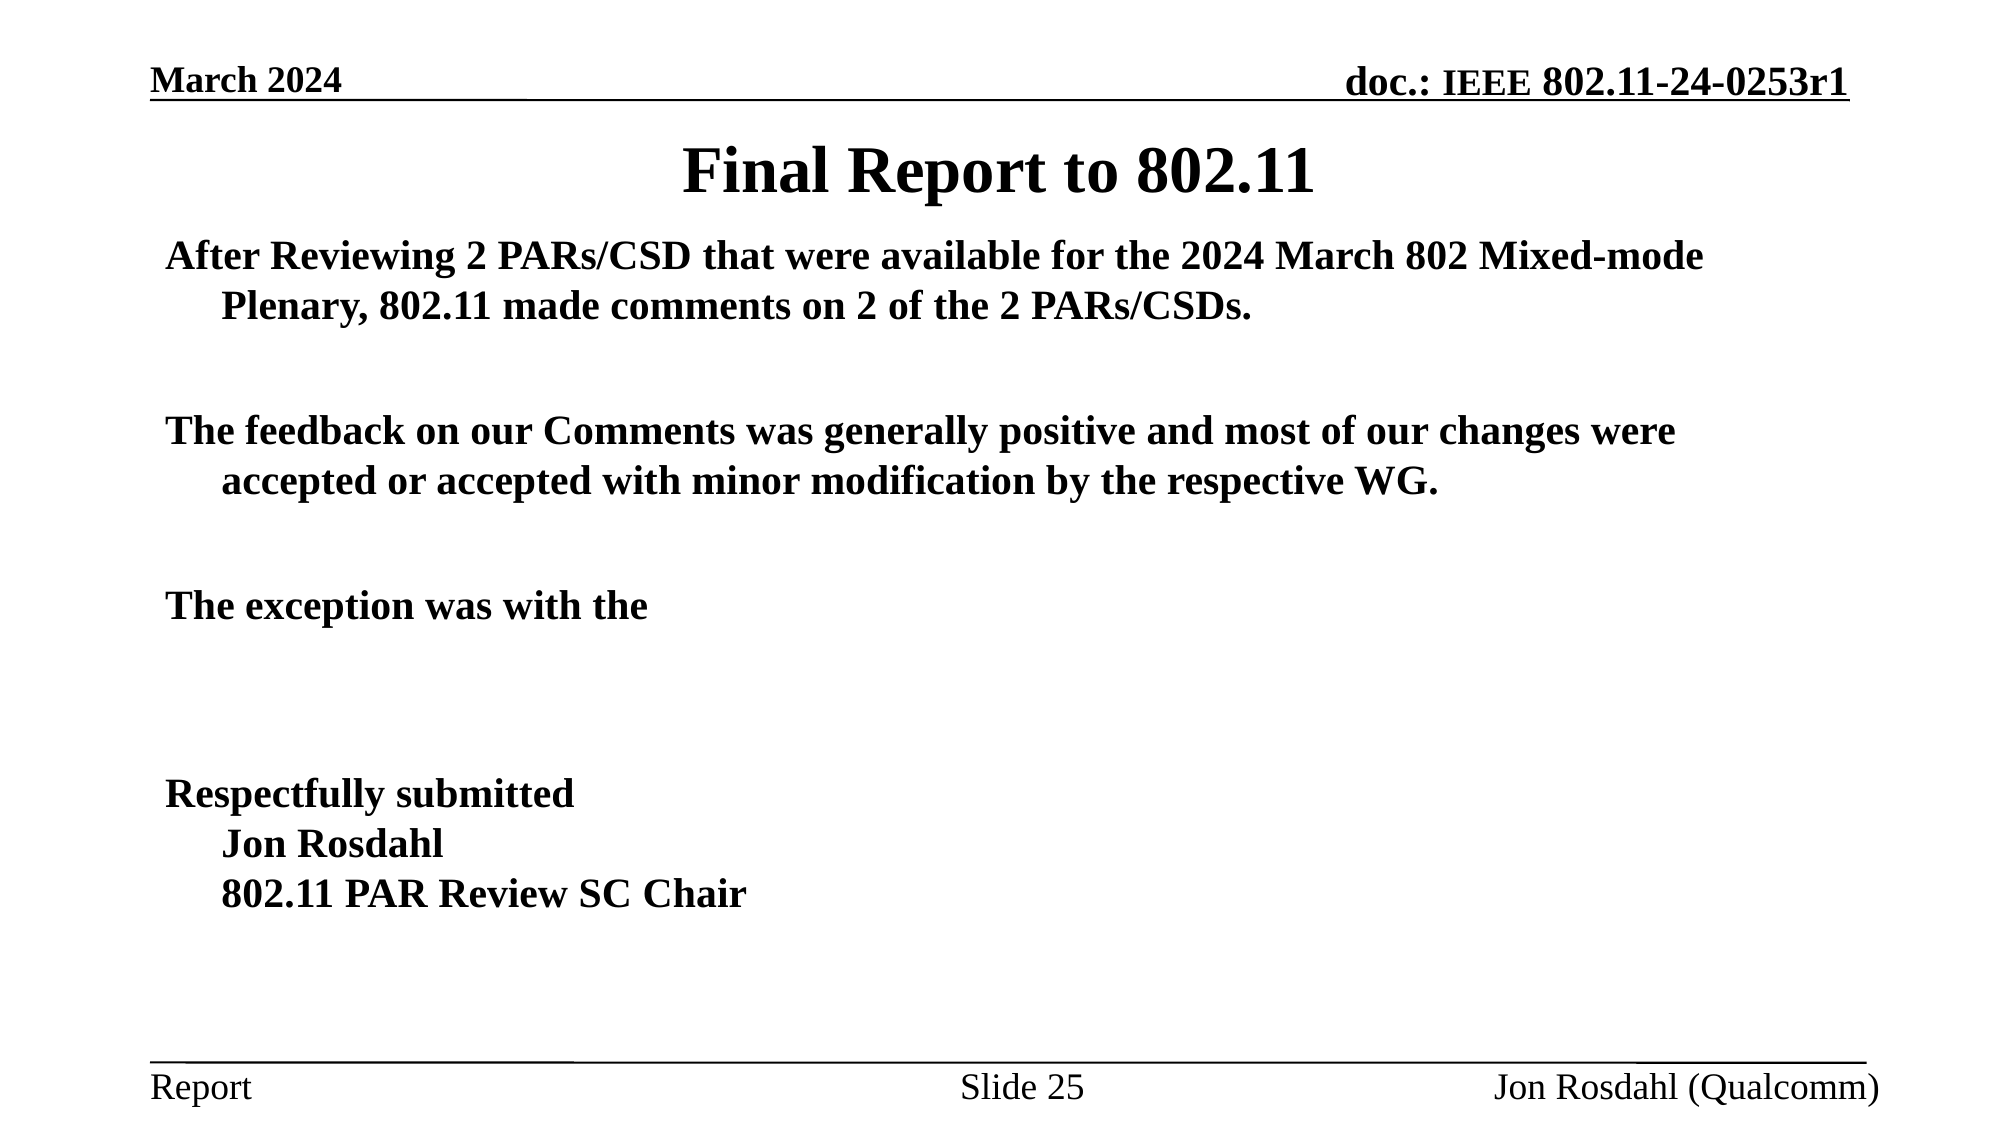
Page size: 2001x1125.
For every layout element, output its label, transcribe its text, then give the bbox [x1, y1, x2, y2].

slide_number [149, 49, 431, 100]
list After Reviewing 2 PARs/CSD that were available for the 2024 March 802 Mixed-mode Plenary, 802.11 made comments on 2 of the 2 PARs/CSDs. The feedback on our Comments was generally positive and most of our changes were accepted or accepted with minor modification by the respective WG. The exception was with the Respectfully submitted Jon Rosdahl 802.11 PAR Review SC Chair [149, 219, 1850, 1000]
slide_number Slide 25 [950, 1061, 1095, 1125]
title Final Report to 802.11 [149, 112, 1850, 219]
footer Jon Rosdahl (Qualcomm) [1436, 1061, 1881, 1108]
